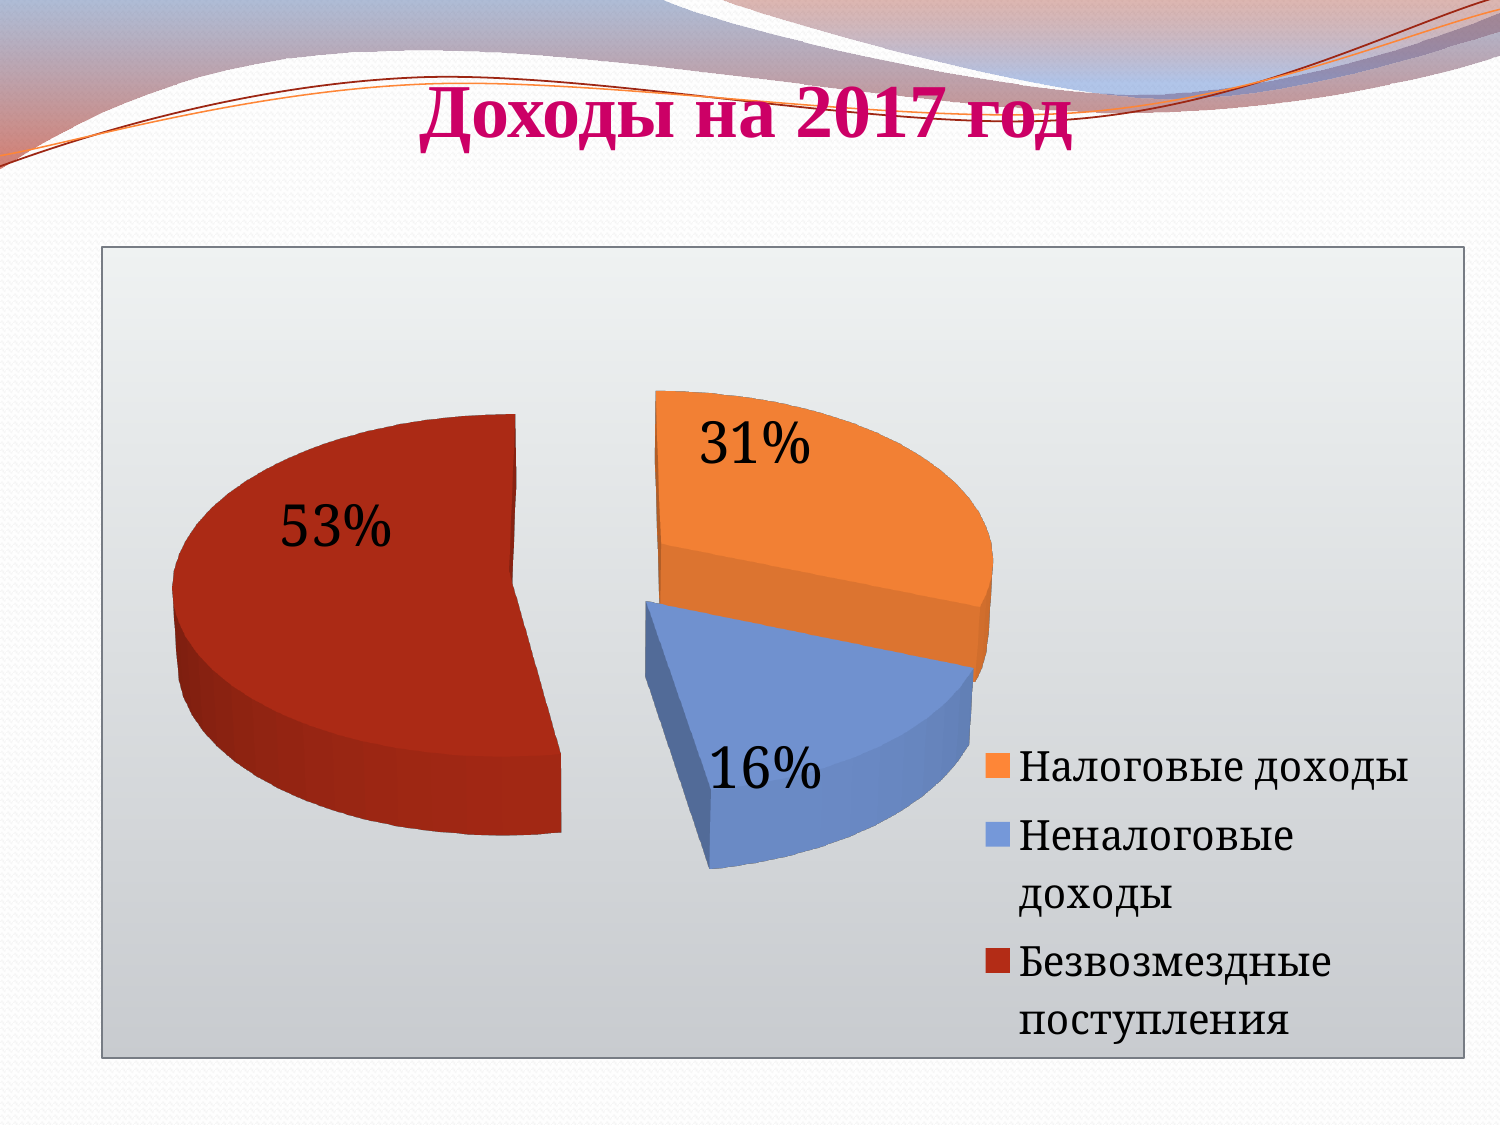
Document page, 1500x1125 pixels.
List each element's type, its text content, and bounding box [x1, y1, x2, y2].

chart [58, 245, 1466, 1060]
title Доходы на 2017 год [75, 52, 1418, 153]
